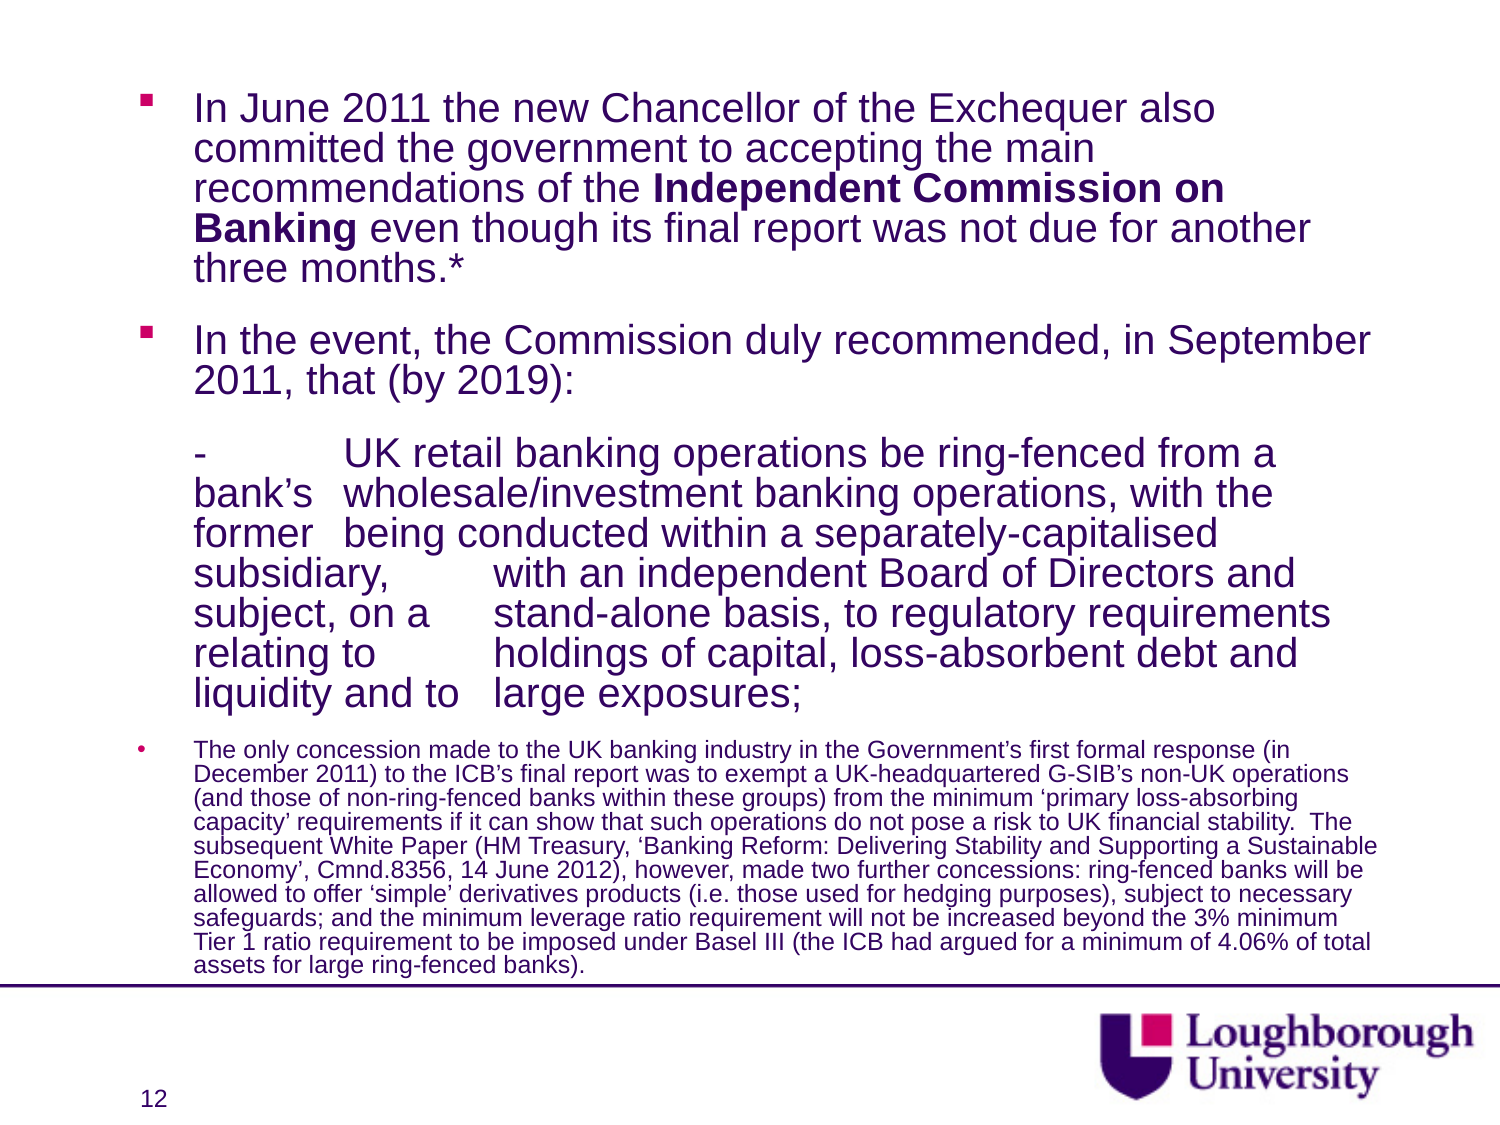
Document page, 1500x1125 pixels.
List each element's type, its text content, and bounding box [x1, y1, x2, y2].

slide_number 12 [124, 1074, 226, 1107]
picture [0, 984, 1500, 1125]
text_box In June 2011 the new Chancellor of the Exchequer also committed the government to accepting the main recommendations of the Independent Commission on Banking even though its final report was not due for another three months.* In the event, the Commission duly recommended, in September 2011, that (by 2019): - UK retail banking operations be ring-fenced from a bank’s wholesale/investment banking operations, with the former being conducted within a separately-capitalised subsidiary, with an independent Board of Directors and subject, on a stand-alone basis, to regulatory requirements relating to holdings of capital, loss-absorbent debt and liquidity and to large exposures; The only concession made to the UK banking industry in the Government’s first formal response (in December 2011) to the ICB’s final report was to exempt a UK-headquartered G-SIB’s non-UK operations (and those of non-ring-fenced banks within these groups) from the minimum ‘primary loss-absorbing capacity’ requirements if it can show that such operations do not pose a risk to UK financial stability. The subsequent White Paper (HM Treasury, ‘Banking Reform: Delivering Stability and Supporting a Sustainable Economy’, Cmnd.8356, 14 June 2012), however, made two further concessions: ring-fenced banks will be allowed to offer ‘simple’ derivatives products (i.e. those used for hedging purposes), subject to necessary safeguards; and the minimum leverage ratio requirement will not be increased beyond the 3% minimum Tier 1 ratio requirement to be imposed under Basel III (the ICB had argued for a minimum of 4.06% of total assets for large ring-fenced banks). [122, 184, 1398, 885]
